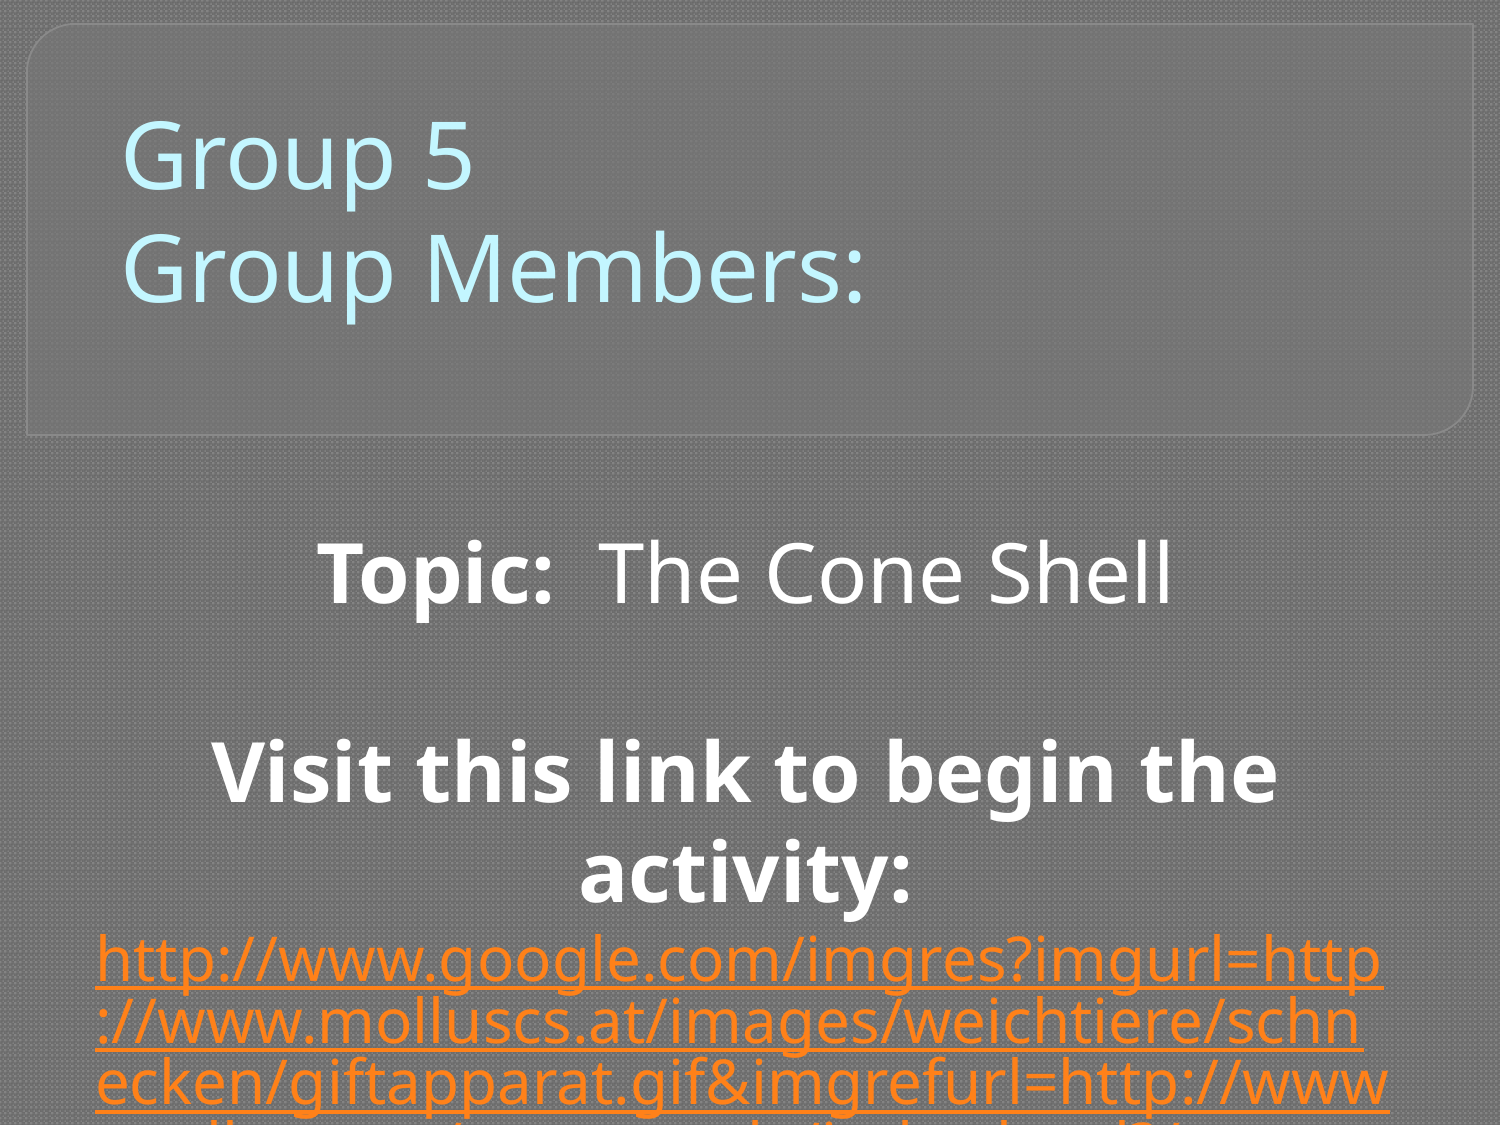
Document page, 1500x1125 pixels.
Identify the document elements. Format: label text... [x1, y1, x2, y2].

subtitle Topic: The Cone Shell Visit this link to begin the activity: http://www.google.com/imgres?imgurl=http://www.molluscs.at/images/weichtiere/schnecken/giftapparat.gif&imgrefurl=http://www.molluscs.at/gastropoda/index.html?/gastropoda/sea/conotoxin.html&h=311&w=400&sz=60&tbnid=axEgjgqT9f218M:&tbnh=90&tbnw=116&zoom=1&usg=__RiU3nmsqetUVv3Yy9wq9bjkuaKY=&docid=-bMn_Y4gyXeYGM&hl=en&sa=X&ei=CmPfT4qYGoT46QH-v5TECw&sqi=2&ved=0CGkQ9QEwBg&dur=1 [87, 512, 1438, 1013]
title Group 5 Group Members: [112, 87, 1388, 329]
